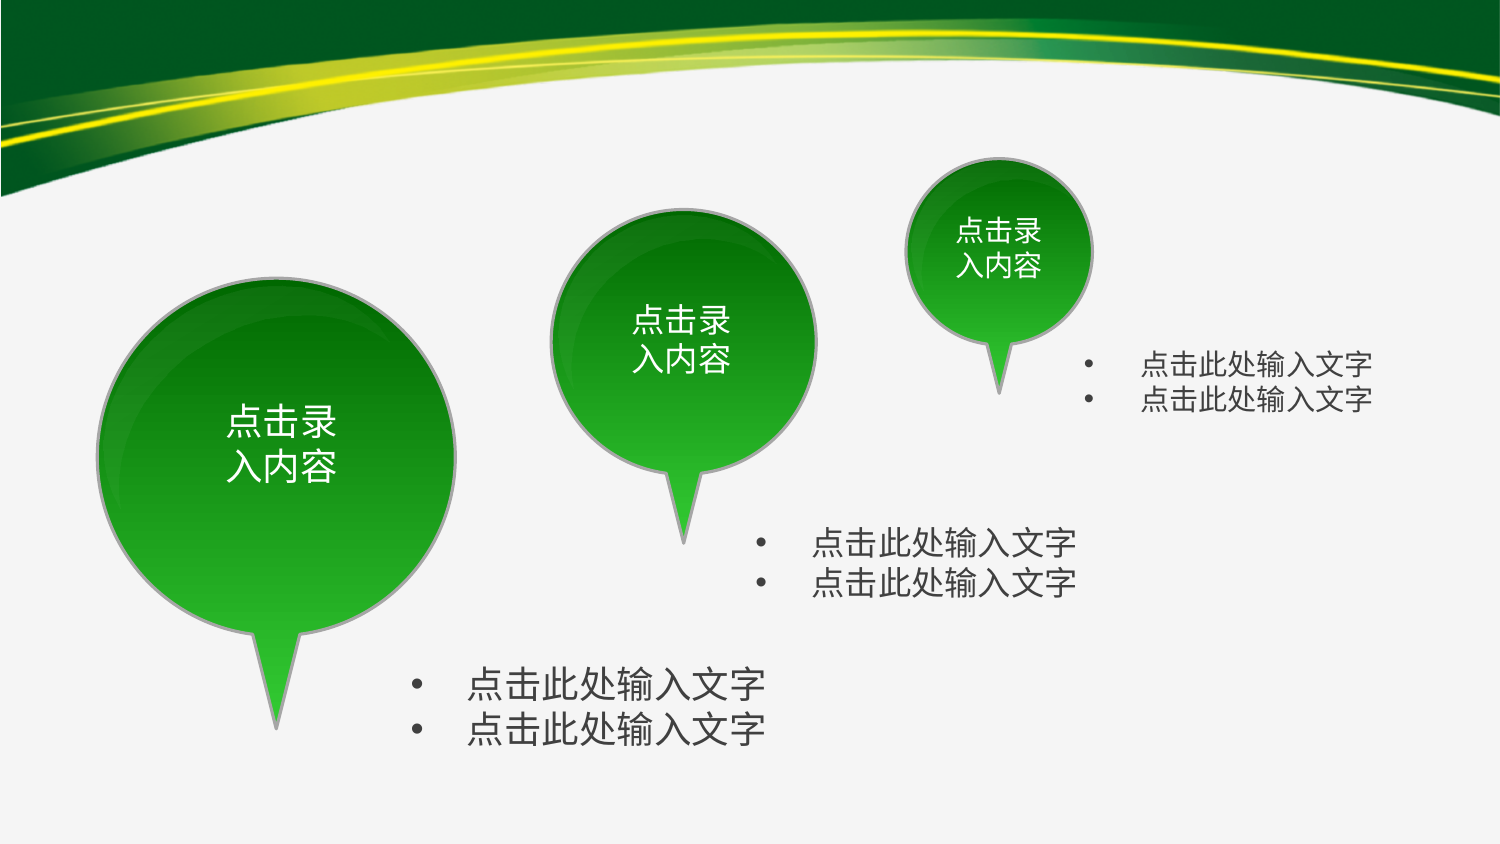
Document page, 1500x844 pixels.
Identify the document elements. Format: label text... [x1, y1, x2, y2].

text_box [62, 277, 456, 730]
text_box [527, 209, 817, 544]
picture [2, 0, 1499, 197]
text_box 点击此处输入文字 点击此处输入文字 [740, 515, 1093, 610]
text_box 点击此处输入文字 点击此处输入文字 [1068, 338, 1389, 424]
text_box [887, 158, 1093, 394]
text_box 点击此处输入文字 点击此处输入文字 [395, 654, 782, 759]
